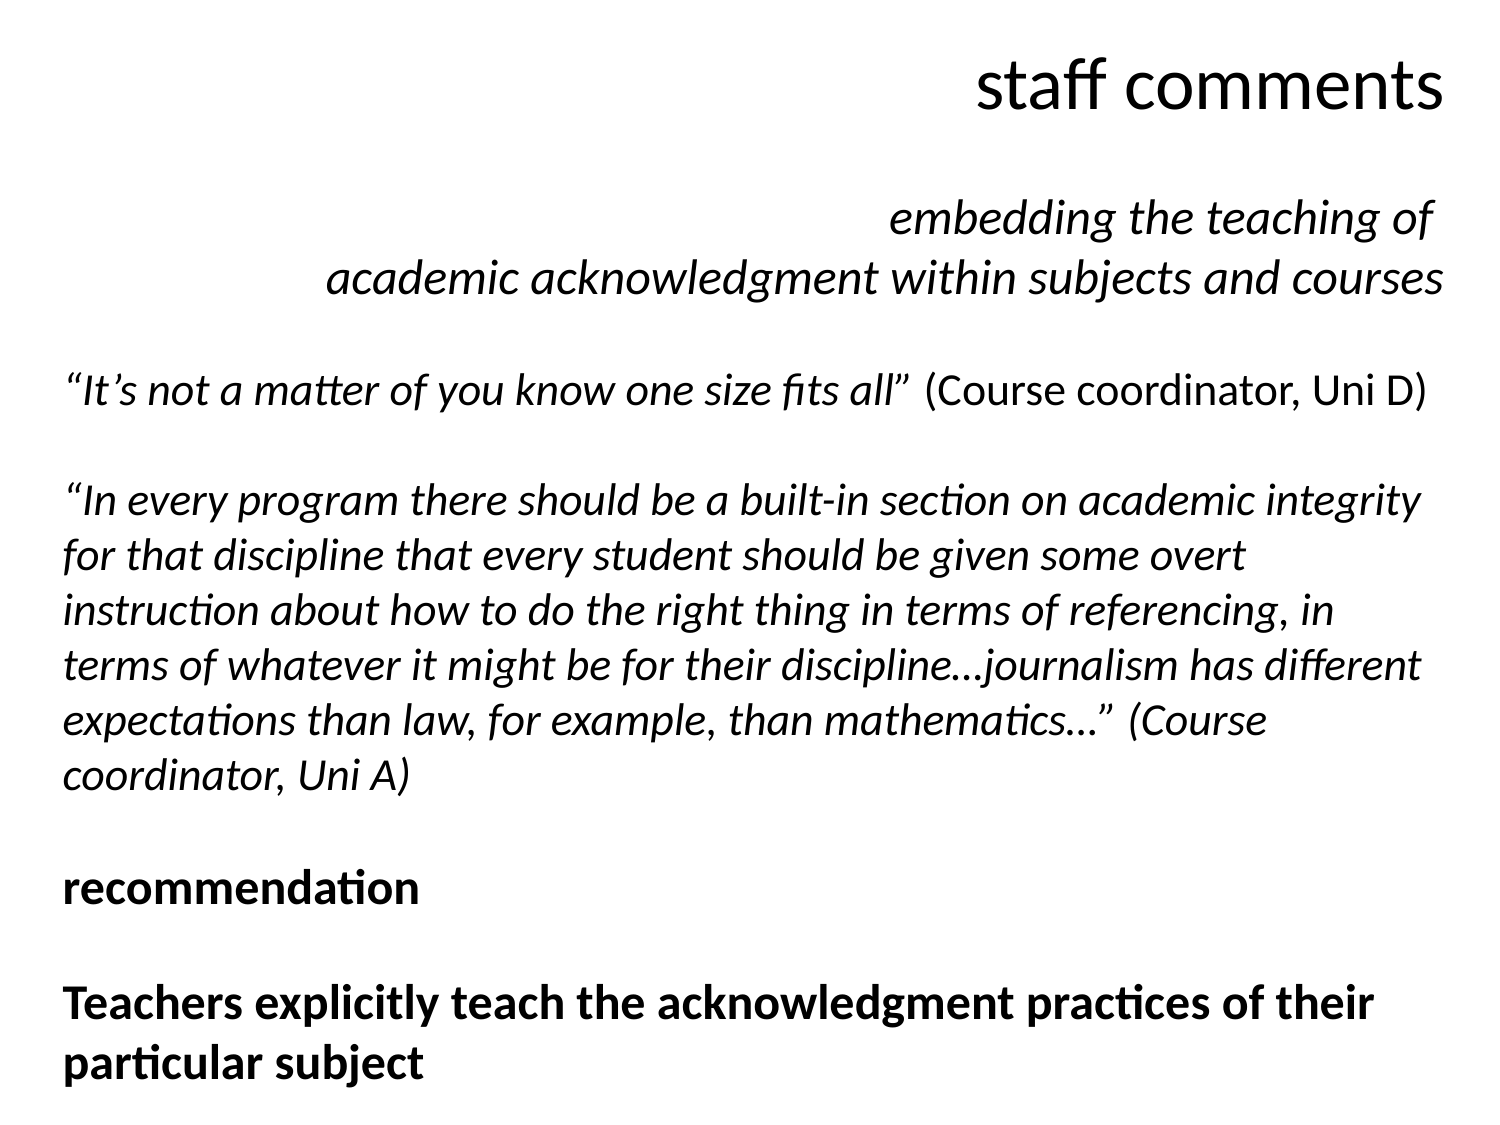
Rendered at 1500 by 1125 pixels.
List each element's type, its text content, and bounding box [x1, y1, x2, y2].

text_box staff comments embedding the teaching of academic acknowledgment within subjects and courses “It’s not a matter of you know one size fits all” (Course coordinator, Uni D) “In every program there should be a built-in section on academic integrity for that discipline that every student should be given some overt instruction about how to do the right thing in terms of referencing, in terms of whatever it might be for their discipline…journalism has different expectations than law, for example, than mathematics…” (Course coordinator, Uni A) recommendation Teachers explicitly teach the acknowledgment practices of their particular subject [48, 27, 1460, 1097]
